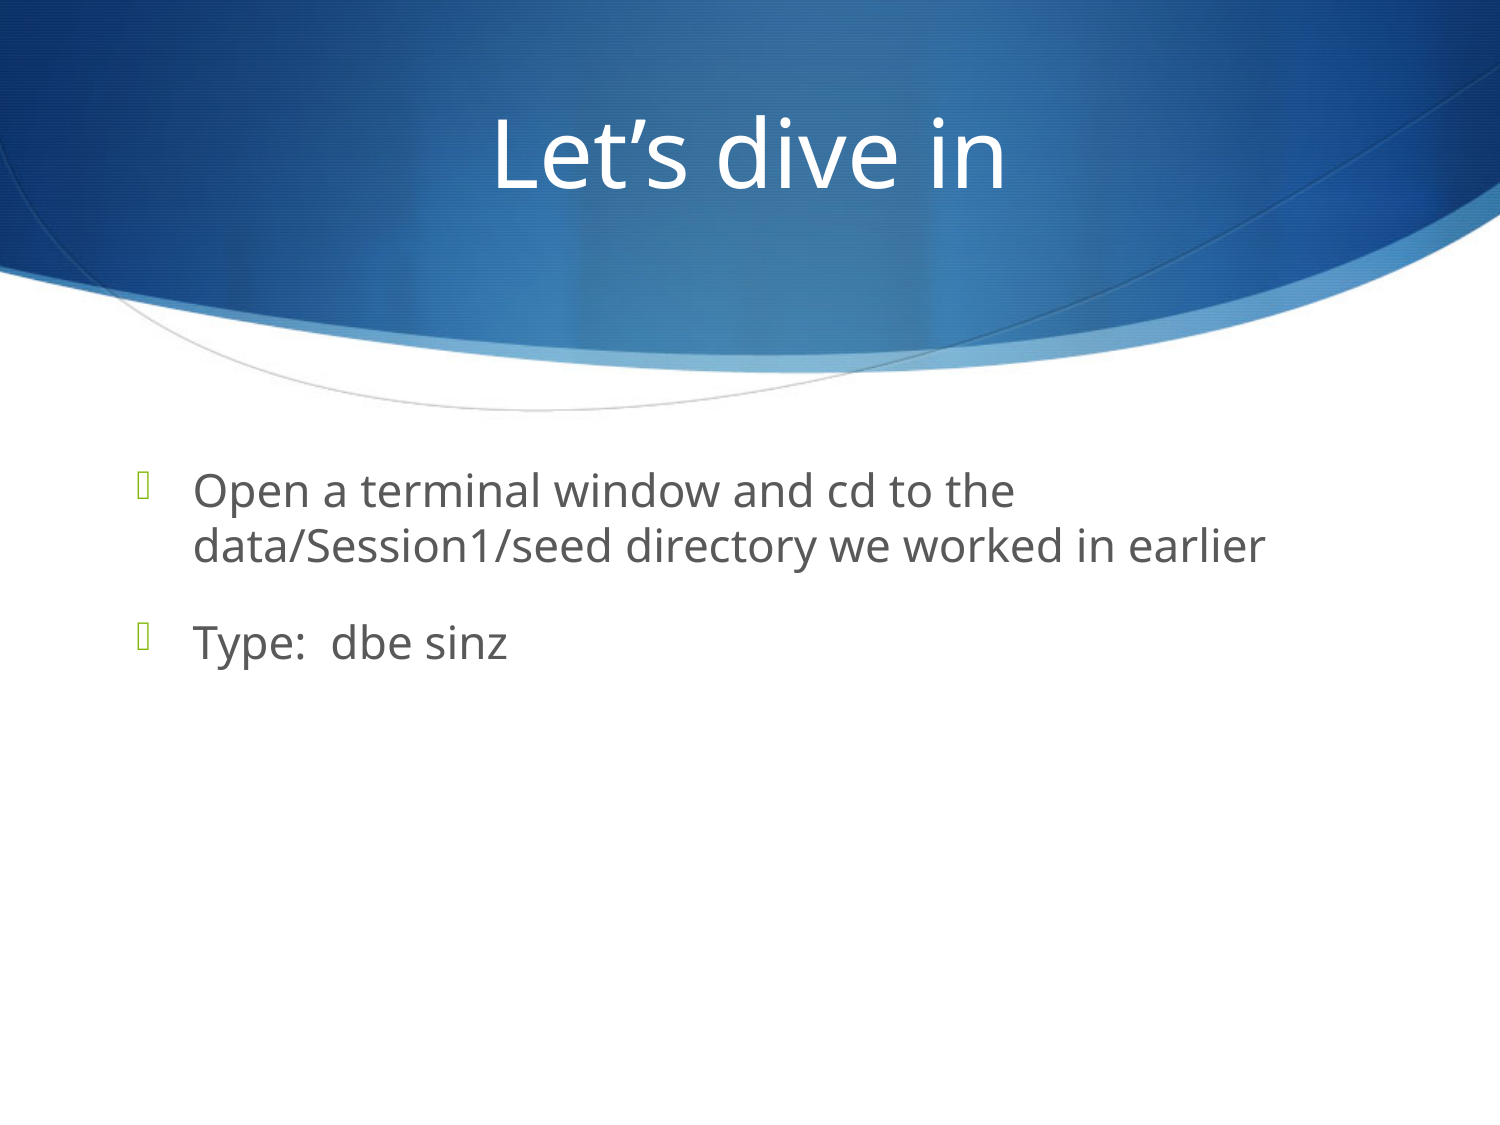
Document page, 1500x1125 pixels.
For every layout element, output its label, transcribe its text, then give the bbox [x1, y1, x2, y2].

title Let’s dive in [75, 56, 1425, 245]
list Open a terminal window and cd to the data/Session1/seed directory we worked in earlier Type: dbe sinz [121, 454, 1379, 991]
picture [0, 0, 1500, 1125]
